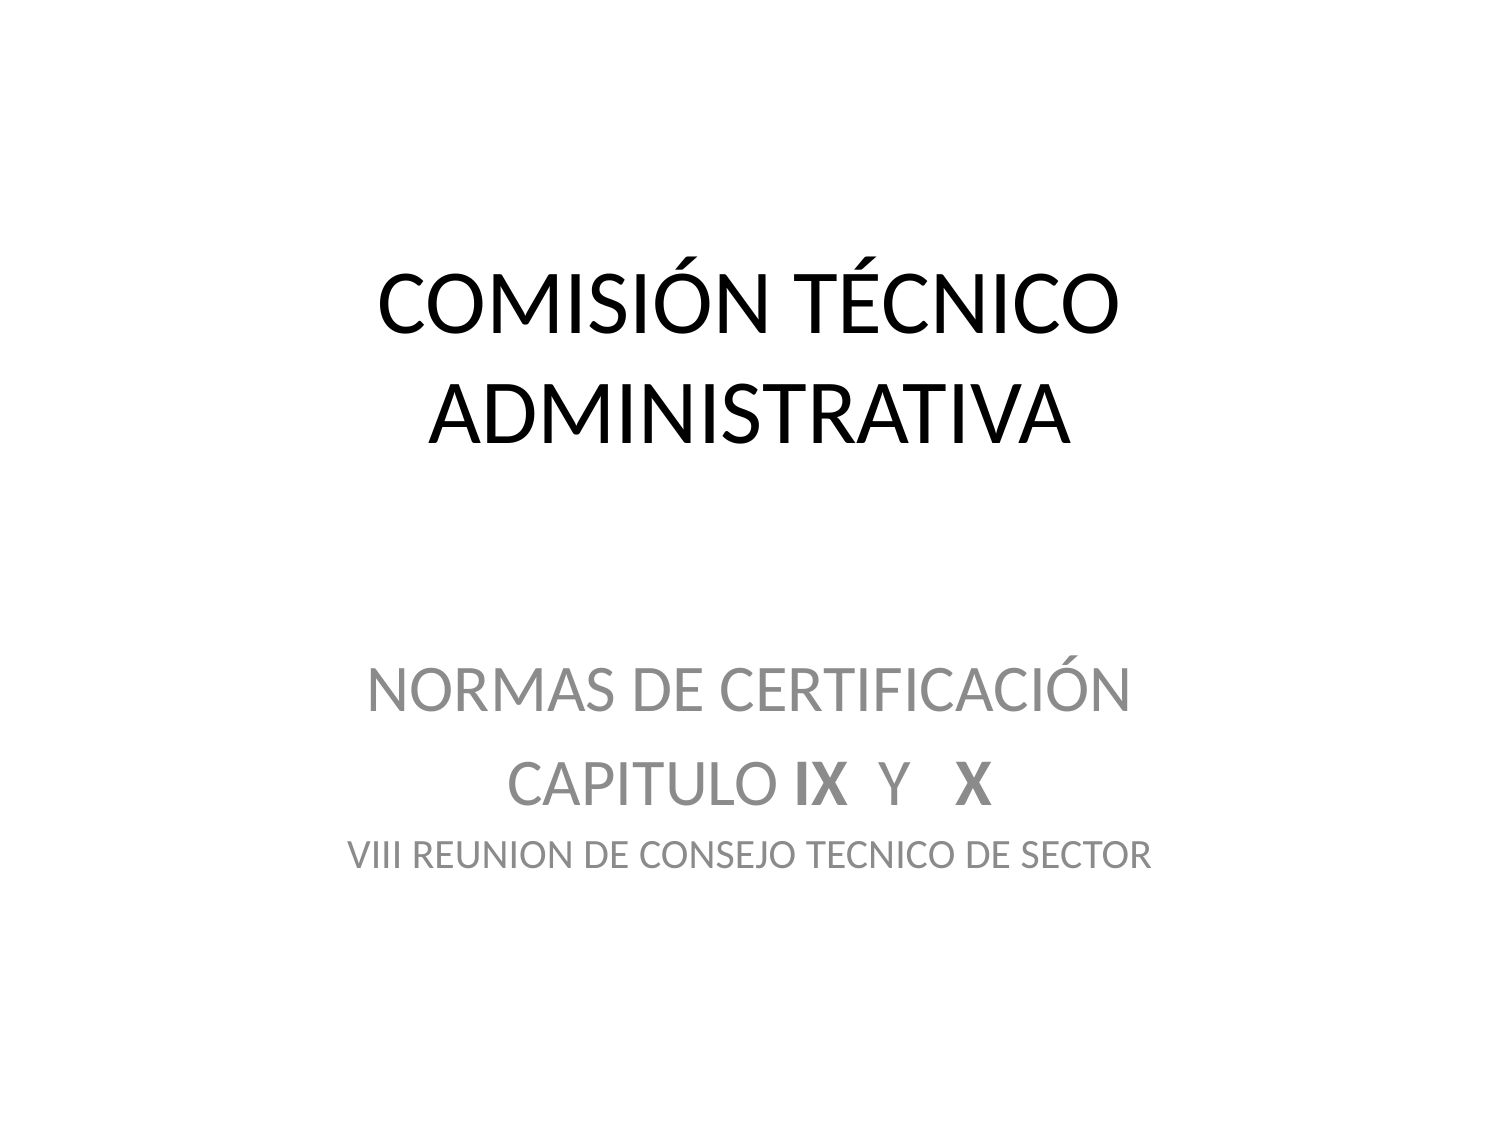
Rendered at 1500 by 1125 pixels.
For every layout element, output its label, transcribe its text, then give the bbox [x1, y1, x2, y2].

subtitle NORMAS DE CERTIFICACIÓN CAPITULO IX Y X VIII REUNION DE CONSEJO TECNICO DE SECTOR [225, 637, 1275, 925]
title COMISIÓN TÉCNICO ADMINISTRATIVA [112, 175, 1388, 528]
